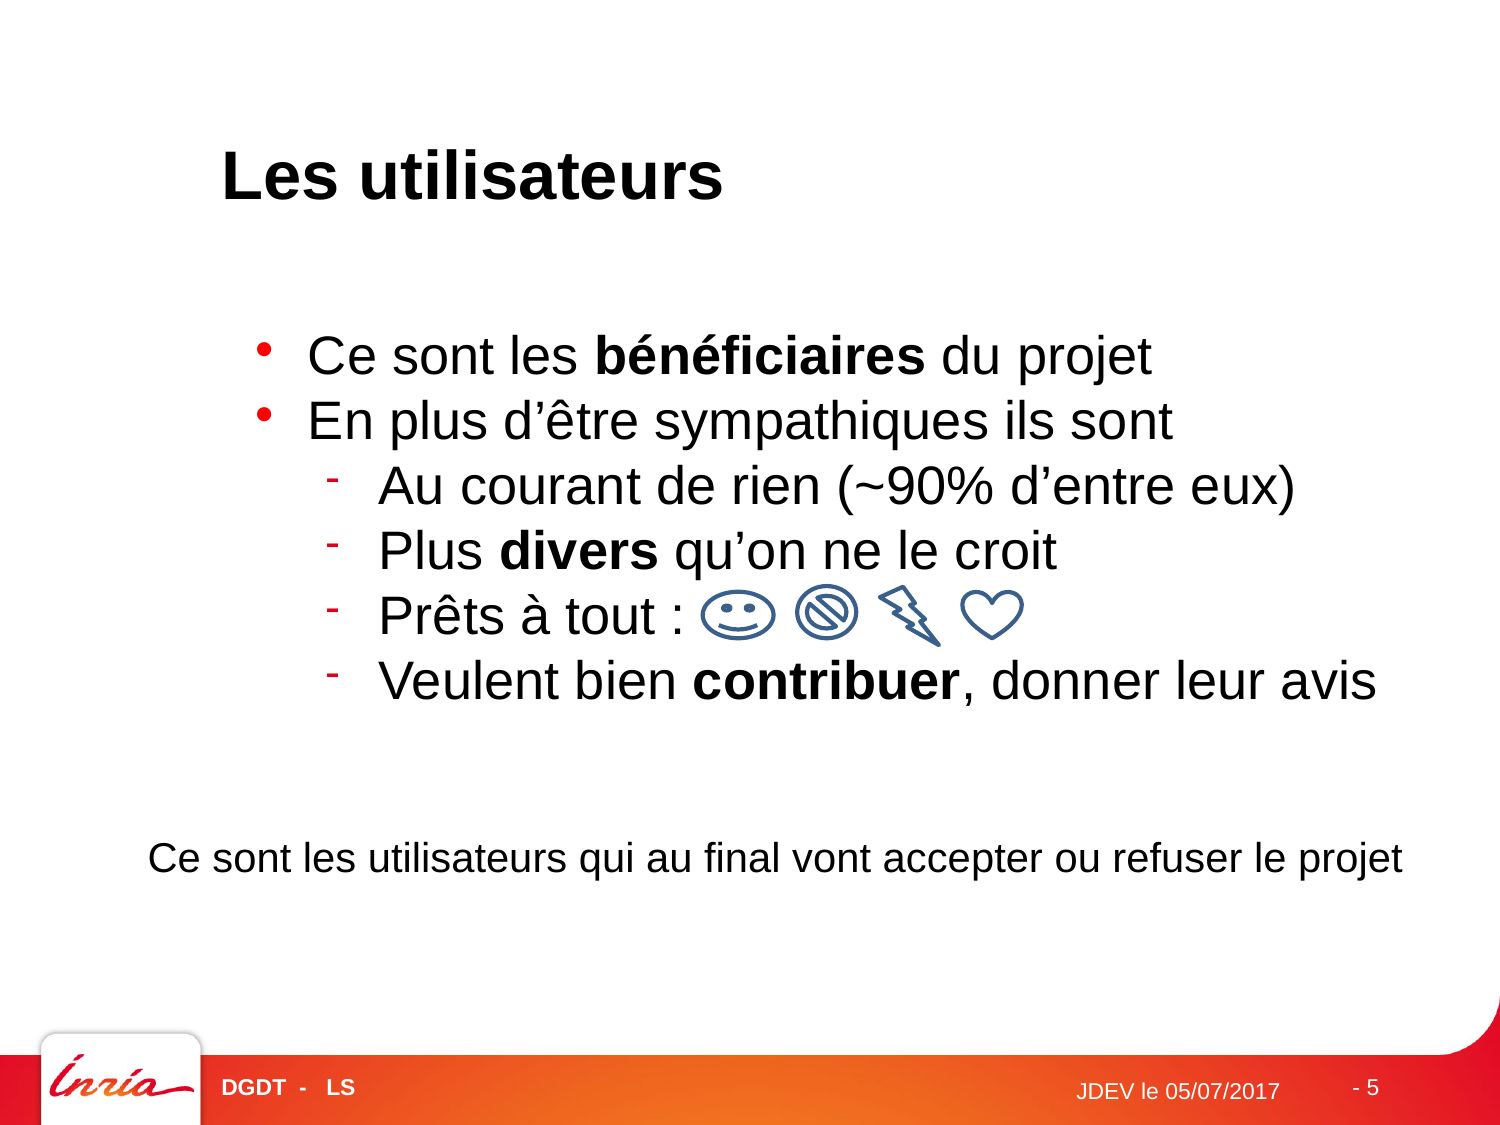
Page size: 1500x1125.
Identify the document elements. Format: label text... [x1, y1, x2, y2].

text_box DGDT - LS [221, 1064, 514, 1109]
text_box [795, 583, 859, 641]
text_box JDEV le 05/07/2017 [950, 1067, 1281, 1113]
text_box Ce sont les bénéficiaires du projet En plus d’être sympathiques ils sont Au courant de rien (~90% d’entre eux) Plus divers qu’on ne le croit Prêts à tout : Veulent bien contribuer, donner leur avis [222, 312, 1460, 882]
text_box Ce sont les utilisateurs qui au final vont accepter ou refuser le projet [132, 823, 1439, 889]
picture [0, 947, 1500, 1125]
text_box [877, 584, 941, 647]
text_box [960, 589, 1024, 641]
text_box [700, 589, 776, 641]
text_box Les utilisateurs [221, 77, 1458, 266]
text_box - 5 [1352, 1064, 1439, 1109]
